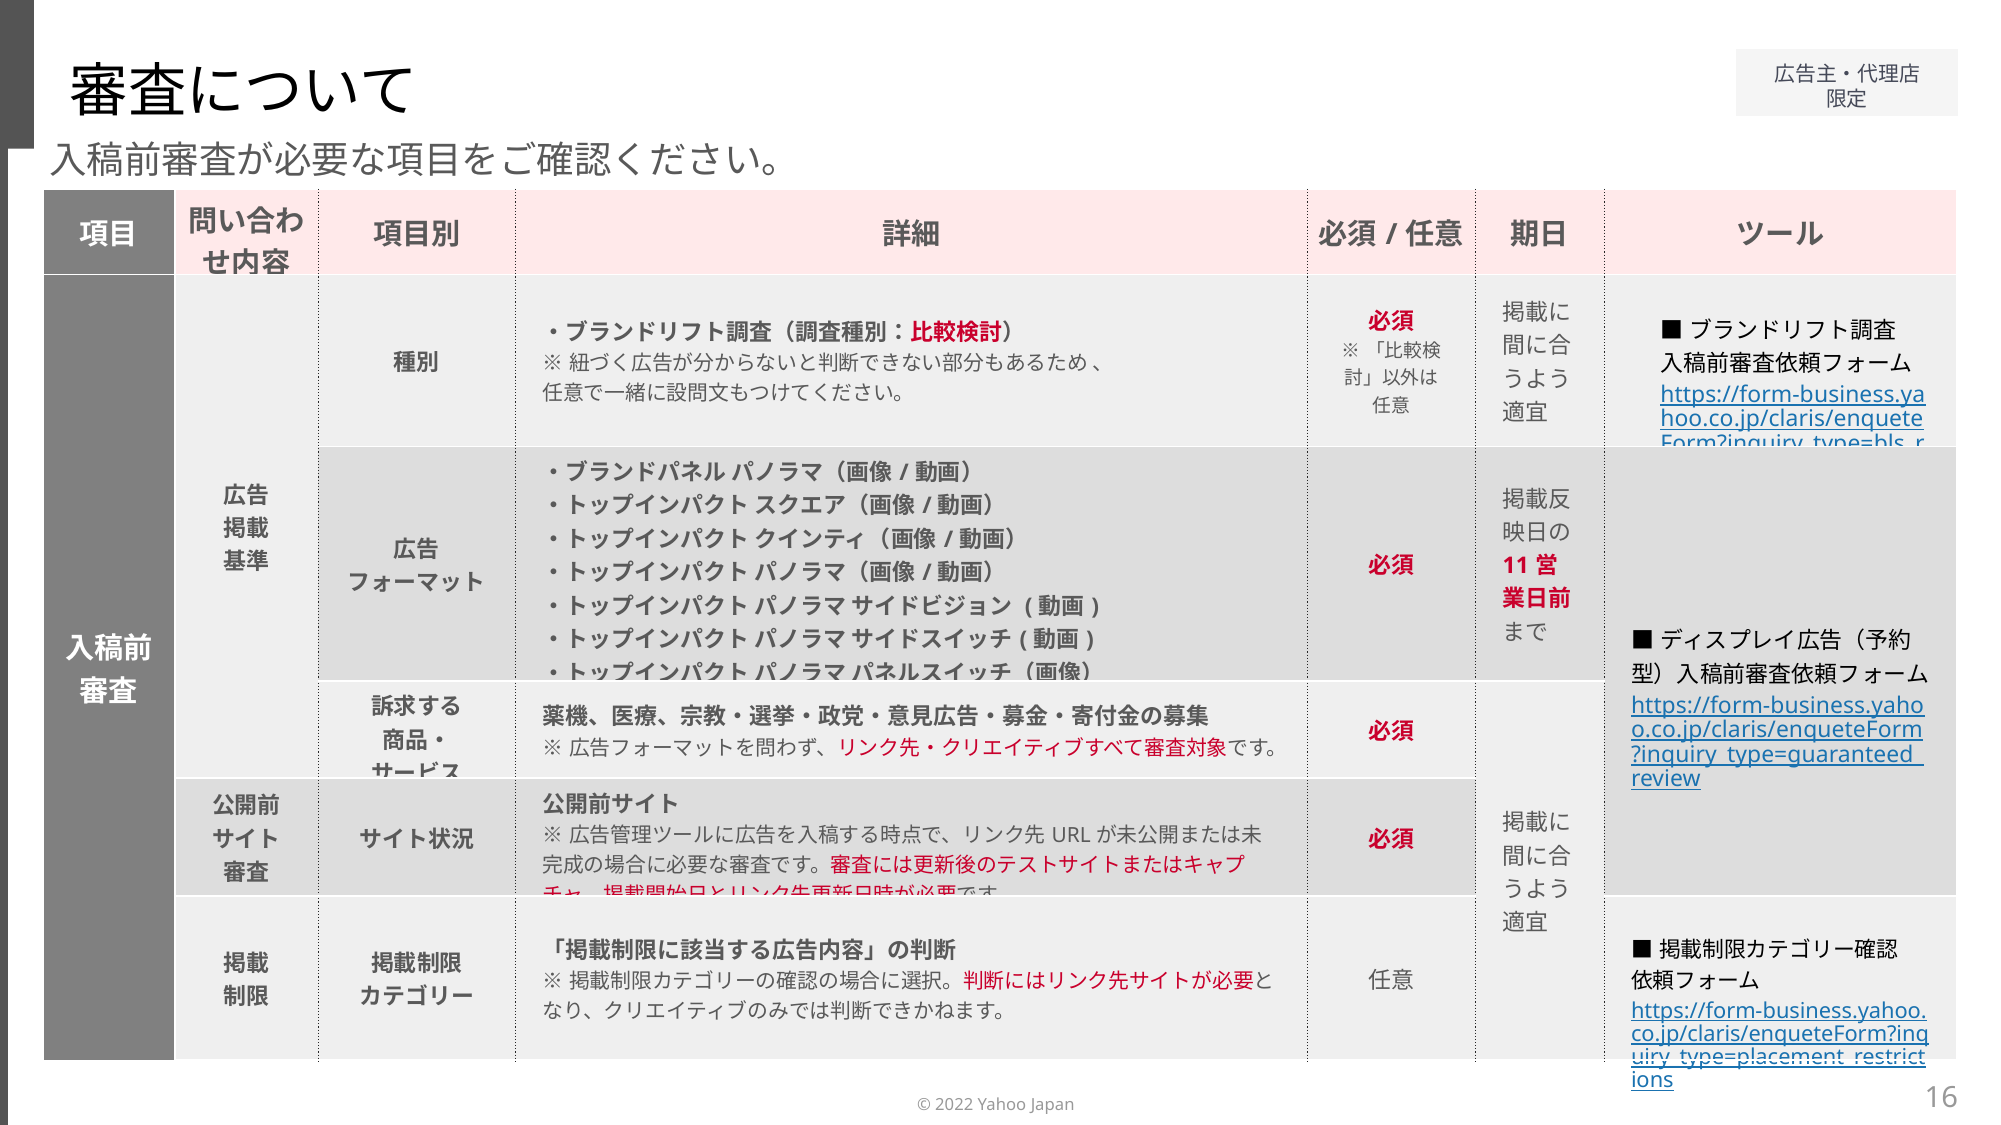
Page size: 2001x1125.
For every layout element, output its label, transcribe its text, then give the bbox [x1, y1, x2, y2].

table_header 項目 [44, 190, 174, 274]
table_cell サイト状況 [318, 779, 516, 895]
table_cell 掲載制限 カテゴリー [318, 897, 516, 1059]
table_cell ■掲載制限カテゴリー確認 依頼フォーム https://form-business.yahoo.co.jp/claris/enqueteForm?inquiry_type=placement_restrictions [1604, 897, 1956, 1059]
text_box 入稿前審査が必要な項目をご確認ください。 [34, 128, 1854, 189]
table_cell 必須 [1307, 682, 1476, 777]
table_cell 「掲載制限に該当する広告内容」の判断 ※掲載制限カテゴリーの確認の場合に選択。判断にはリンク先サイトが必要となり、クリエイティブのみでは判断できかねます。 [516, 897, 1307, 1059]
table_cell 薬機、医療、宗教・選挙・政党・意見広告・募金・寄付金の募集 ※広告フォーマットを問わず、リンク先・クリエイティブすべて審査対象です。 [516, 682, 1307, 777]
table_cell 任意 [1307, 897, 1476, 1059]
slide_number 16 [1803, 1070, 1973, 1125]
table_cell 掲載に 間に合うよう適宜 [1476, 682, 1604, 1059]
table_header 必須/任意 [1307, 190, 1476, 274]
table_header ツール [1604, 190, 1956, 274]
table_cell 広告 フォーマット [318, 447, 516, 680]
table_cell ・ブランドリフト調査（調査種別：比較検討） ※紐づく広告が分からないと判断できない部分もあるため 、 任意で一緒に設問文もつけてください。 [516, 275, 1307, 446]
table_header 期日 [1476, 190, 1604, 274]
table_cell 種別 [318, 275, 516, 446]
table_cell ■ディスプレイ広告（予約型）入稿前審査依頼フォーム https://form-business.yahoo.co.jp/claris/enqueteForm?inquiry_type=guaranteed_review [1604, 447, 1956, 895]
table_cell 公開前 サイト審査 [176, 779, 318, 895]
table_cell ・ブランドパネル パノラマ（画像/動画） ・トップインパクト スクエア（画像/動画） ・トップインパクト クインティ（画像/動画） ・トップインパクト パノラマ（画像/動画） ・トップインパクト パノラマ サイドビジョン (動画) ・トップインパクト パノラマ サイドスイッチ(動画) ・トップインパクト パノラマ パネルスイッチ（画像） ・トップインパクト プライムディスプレイ ダブル（画像/動画） [516, 447, 1307, 680]
table_header 詳細 [516, 190, 1307, 274]
table_cell 広告 掲載 基準 [176, 275, 318, 777]
table_cell 公開前サイト ※広告管理ツールに広告を入稿する時点で、リンク先URLが未公開または未完成の場合に必要な審査です。審査には更新後のテストサイトまたはキャプチャ、掲載開始日とリンク先更新日時が必要です。 [516, 779, 1307, 895]
table_cell 入稿前審査 [44, 275, 174, 1060]
list 審査について [54, 21, 1656, 128]
table_cell 必須 ※「比較検討」以外は 任意 [1307, 275, 1476, 446]
table_header 問い合わせ内容 [176, 190, 318, 274]
table_header 項目別 [318, 190, 516, 274]
table_cell 掲載 制限 [176, 897, 318, 1059]
table_cell 必須 [1307, 779, 1476, 895]
table_cell 掲載に 間に合うよう適宜 [1476, 275, 1604, 446]
table_cell 訴求する 商品・ サービス [318, 682, 516, 777]
table_cell 必須 [1307, 447, 1476, 680]
table_cell ■ブランドリフト調査 入稿前審査依頼フォーム https://form-business.yahoo.co.jp/claris/enqueteForm?inquiry_type=bls_review [1604, 275, 1956, 446]
table_cell 掲載反映日の11営業日前 まで [1476, 447, 1604, 680]
